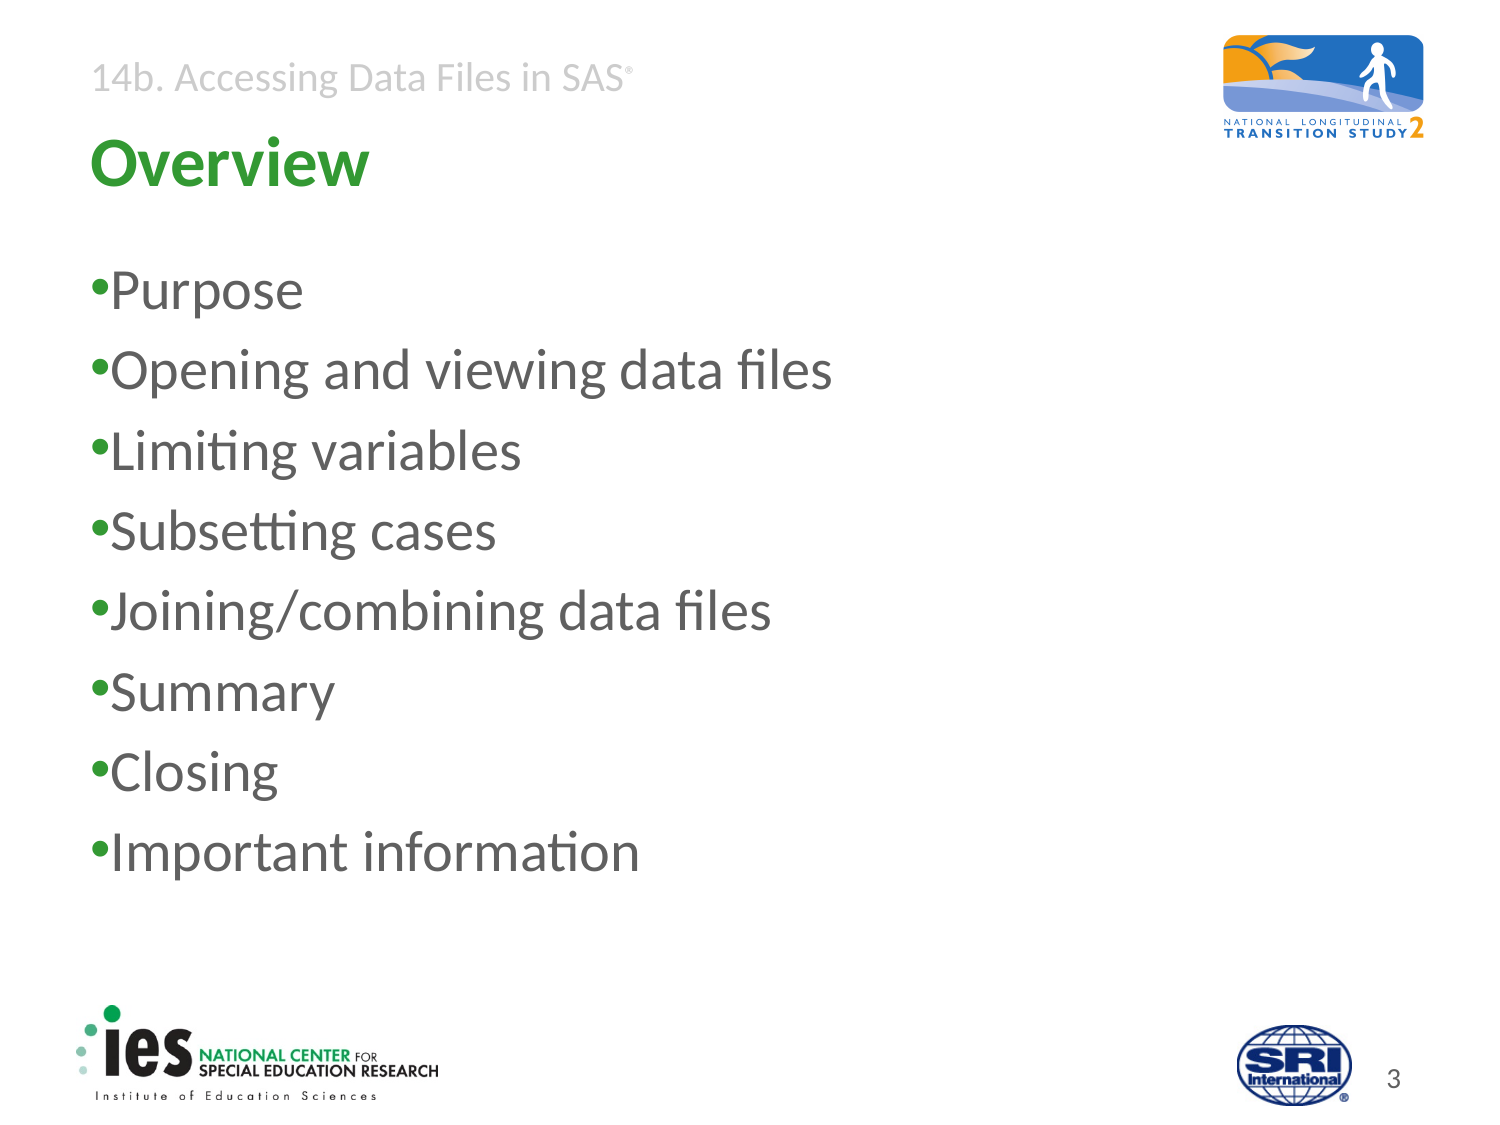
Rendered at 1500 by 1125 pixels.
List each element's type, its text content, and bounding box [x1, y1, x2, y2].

picture [76, 1005, 438, 1100]
list Purpose Opening and viewing data files Limiting variables Subsetting cases Joining/combining data files Summary Closing Important information [74, 243, 1426, 987]
title Overview [74, 90, 1426, 226]
picture [1237, 1025, 1352, 1106]
slide_number 2 [1312, 1051, 1417, 1125]
